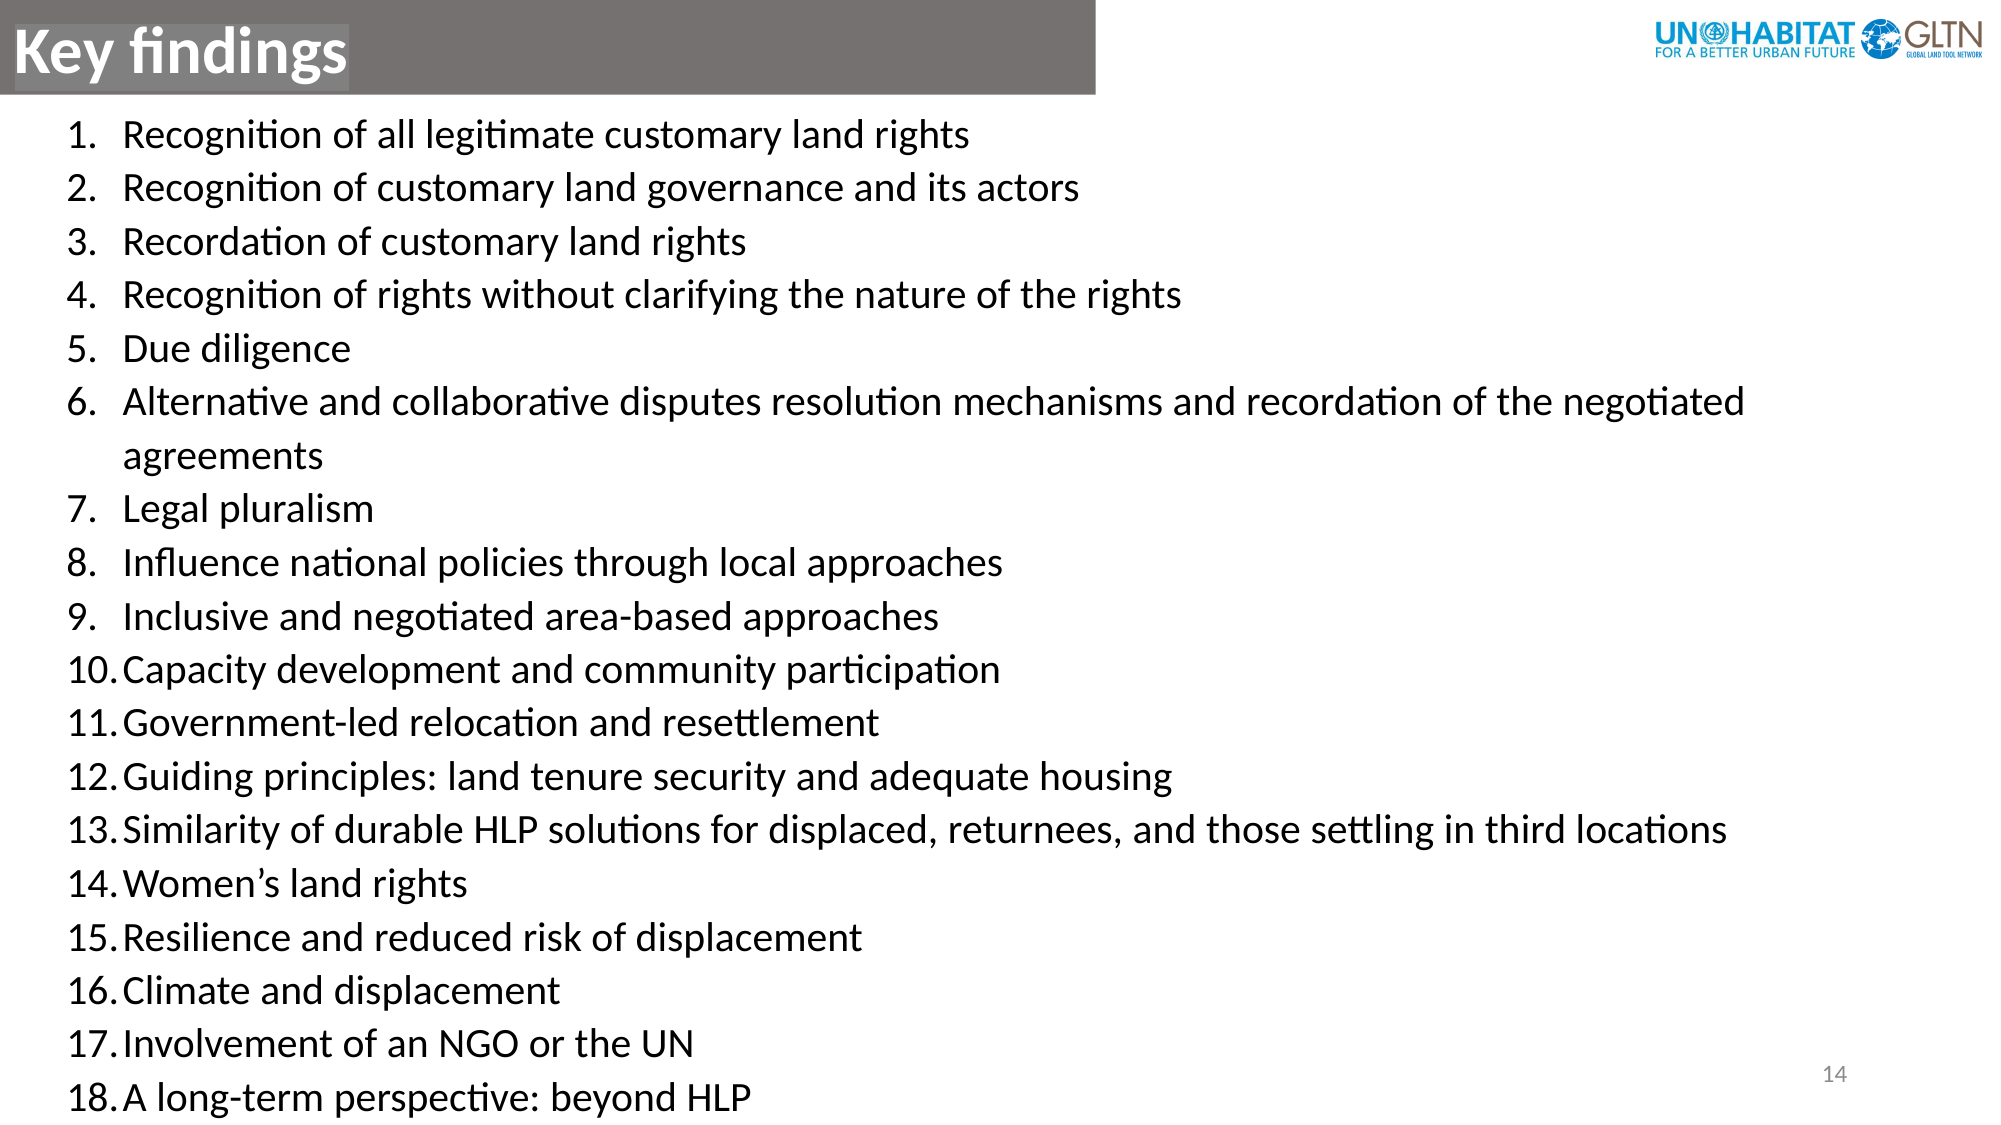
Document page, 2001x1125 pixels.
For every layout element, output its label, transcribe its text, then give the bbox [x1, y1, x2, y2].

slide_number 14 [1412, 1042, 1863, 1103]
picture [1861, 19, 1982, 59]
picture [1656, 20, 1855, 59]
text_box Recognition of all legitimate customary land rights Recognition of customary land governance and its actors Recordation of customary land rights Recognition of rights without clarifying the nature of the rights Due diligence Alternative and collaborative disputes resolution mechanisms and recordation of the negotiated agreements Legal pluralism Influence national policies through local approaches Inclusive and negotiated area-based approaches Capacity development and community participation Government-led relocation and resettlement Guiding principles: land tenure security and adequate housing Similarity of durable HLP solutions for displaced, returnees, and those settling in third locations Women’s land rights Resilience and reduced risk of displacement Climate and displacement Involvement of an NGO or the UN A long-term perspective: beyond HLP [51, 95, 1950, 1125]
text_box Key findings [0, 0, 1096, 95]
